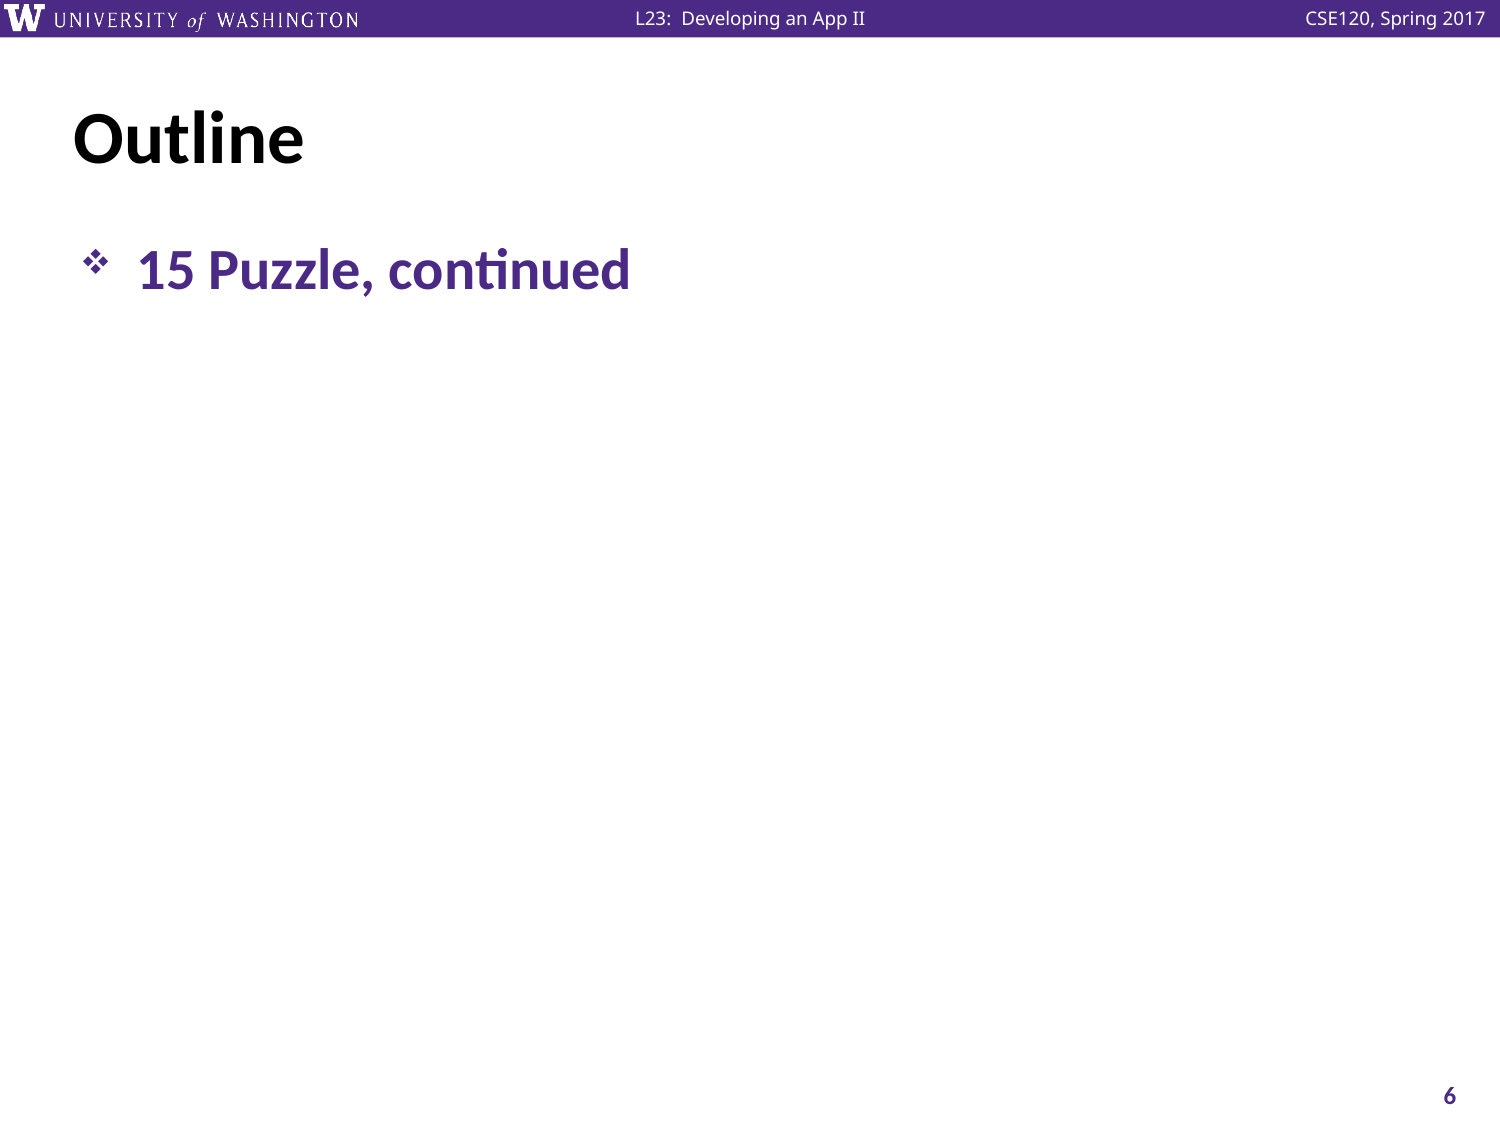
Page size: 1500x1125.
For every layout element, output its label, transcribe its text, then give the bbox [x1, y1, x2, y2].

list 15 Puzzle, continued [64, 223, 1438, 1040]
title Outline [58, 71, 1438, 197]
picture [4, 4, 358, 32]
slide_number 6 [1400, 1065, 1500, 1125]
